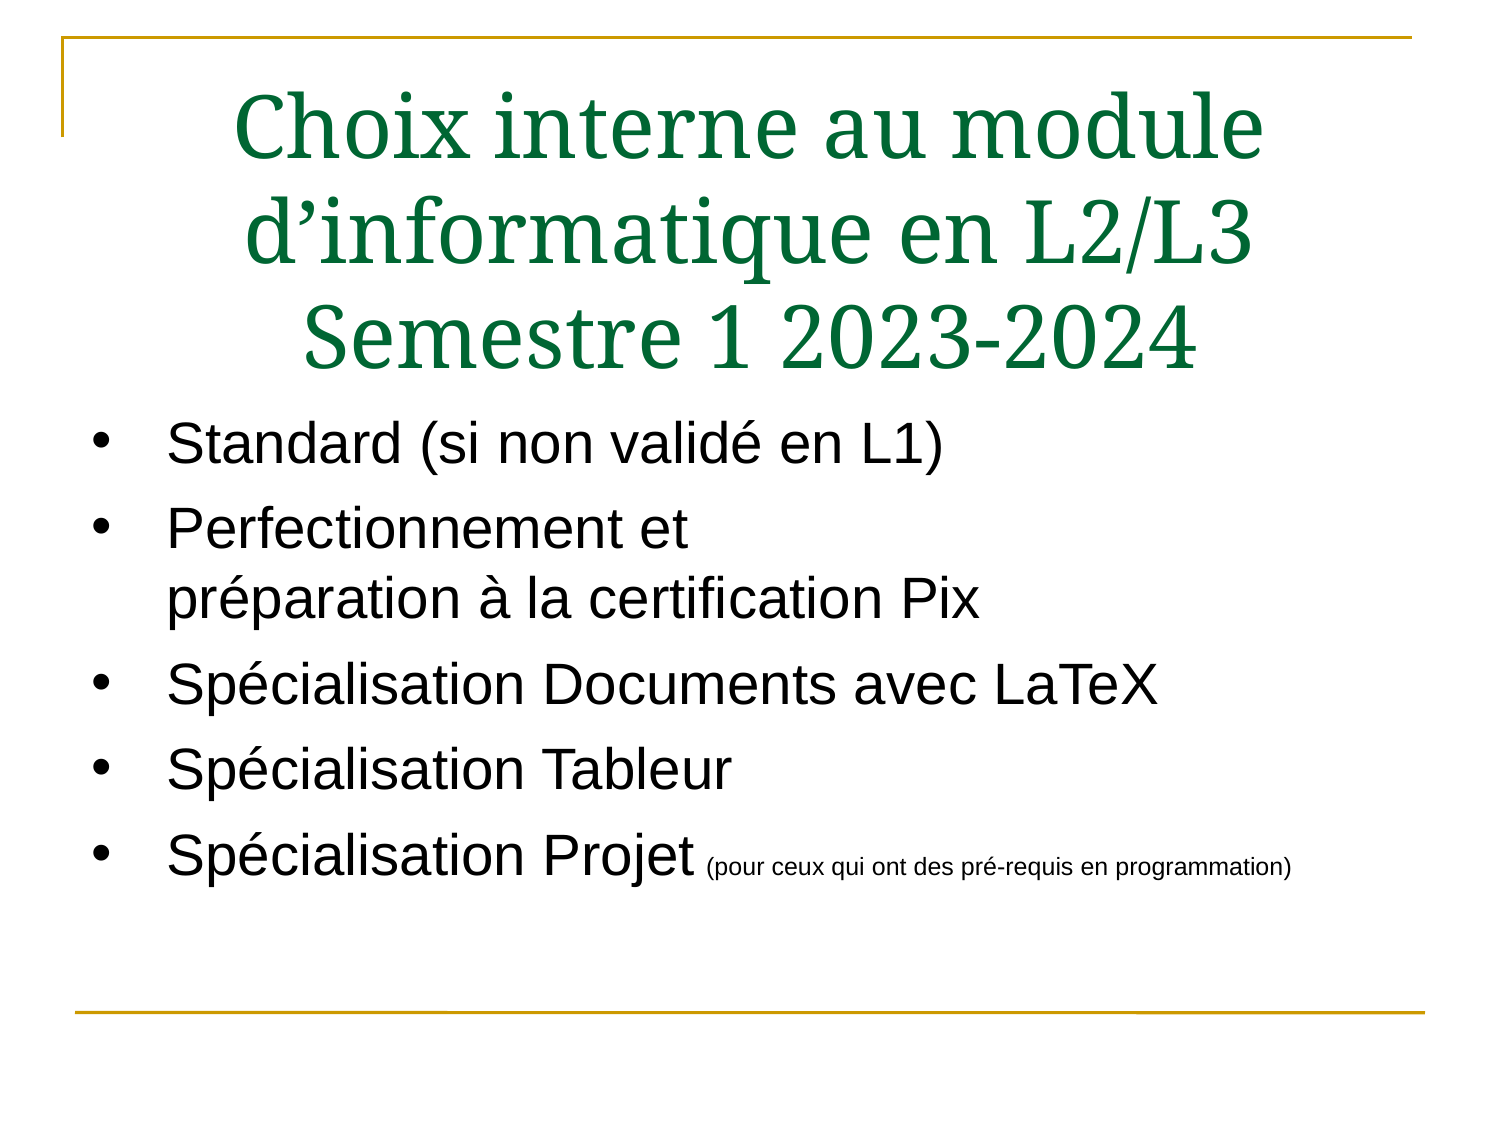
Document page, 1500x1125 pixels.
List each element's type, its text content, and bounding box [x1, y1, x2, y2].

subtitle Standard (si non validé en L1) Perfectionnement et préparation à la certification Pix Spécialisation Documents avec LaTeX Spécialisation Tableur Spécialisation Projet (pour ceux qui ont des pré-requis en programmation) [76, 397, 1400, 953]
title Choix interne au module d’informatique en L2/L3 Semestre 1 2023-2024 [112, 63, 1388, 395]
